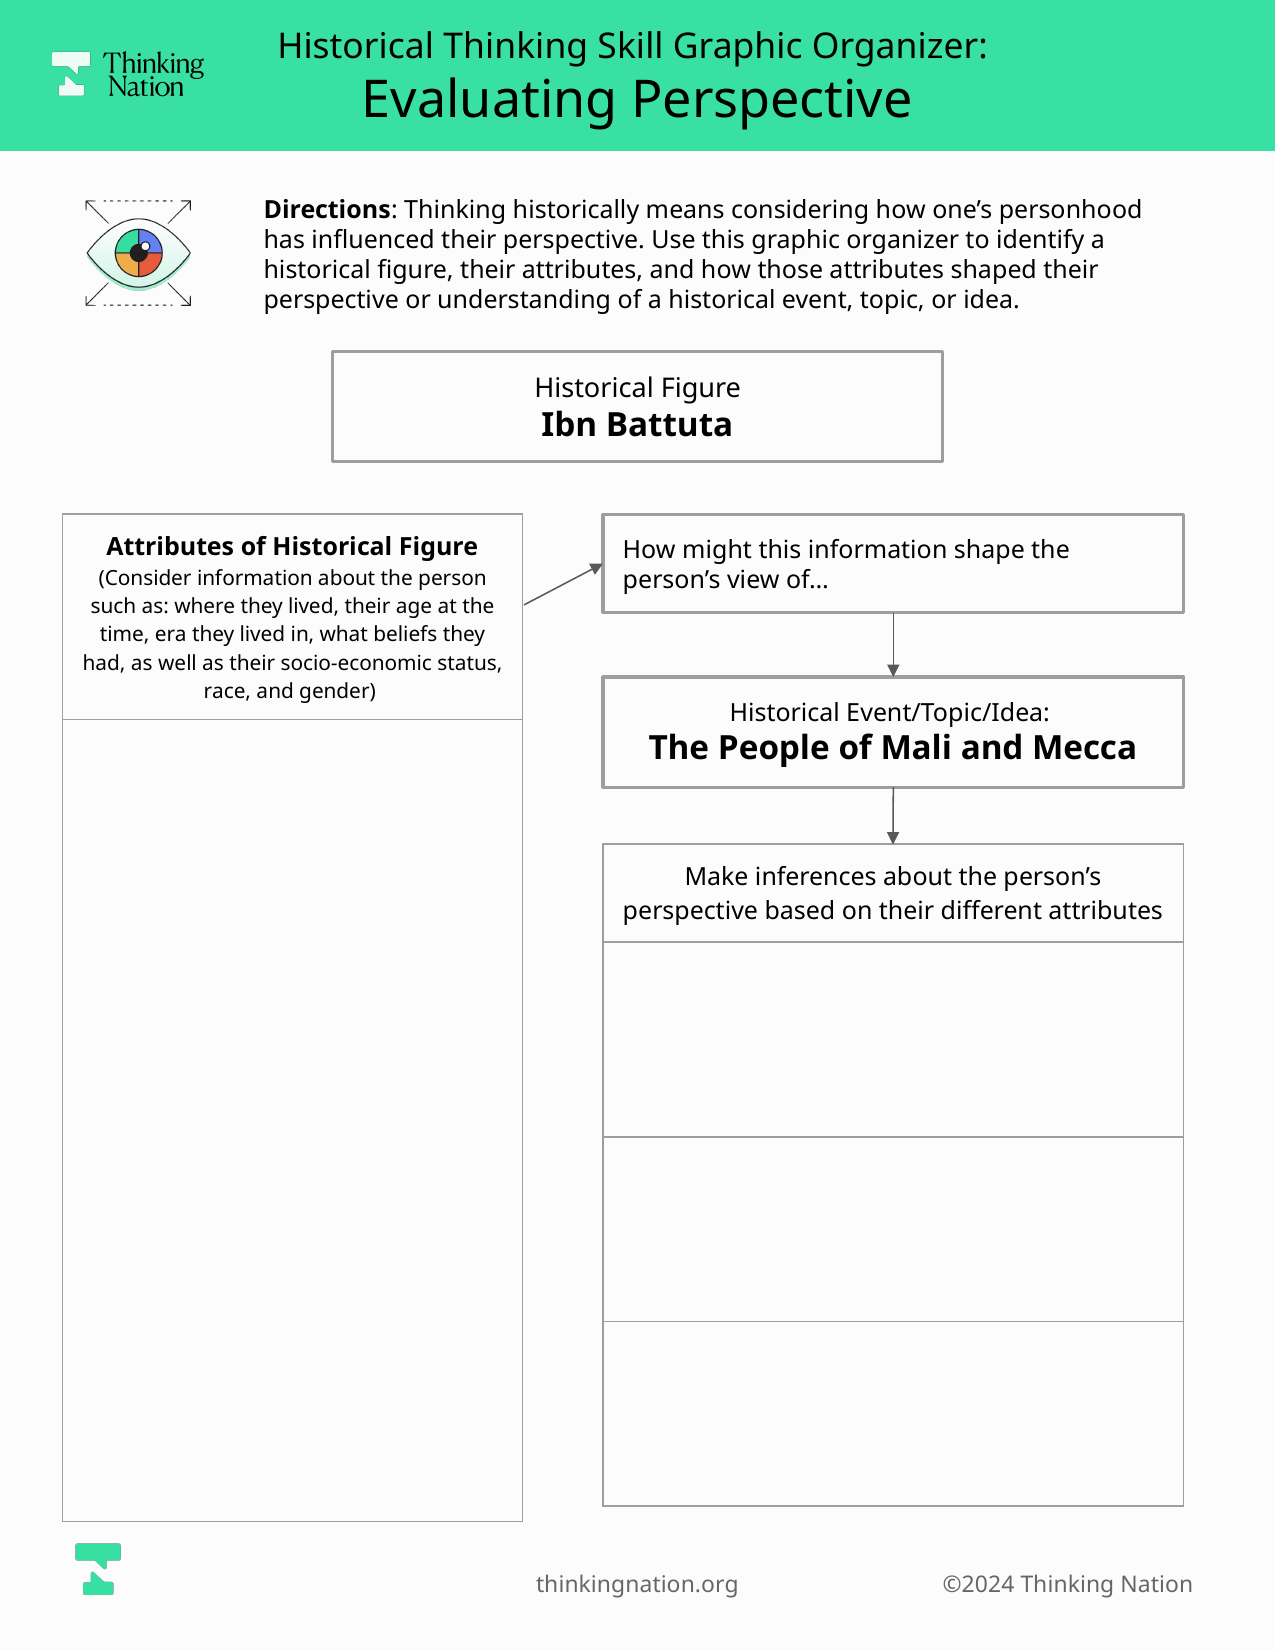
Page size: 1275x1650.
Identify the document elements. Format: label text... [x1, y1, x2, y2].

table_header Attributes of Historical Figure (Consider information about the person such as: where they lived, their age at the time, era they lived in, what beliefs they had, as well as their socio-economic status, race, and gender) [63, 515, 522, 719]
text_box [523, 563, 604, 606]
text_box Historical Figure Ibn Battuta [332, 351, 943, 462]
table_cell [604, 943, 1183, 1136]
table_header Make inferences about the person’s perspective based on their different attributes [604, 845, 1183, 941]
picture [62, 177, 214, 329]
table_cell [604, 1138, 1183, 1321]
text_box How might this information shape the person’s view of… [603, 514, 1184, 613]
text_box Historical Thinking Skill Graphic Organizer: Evaluating Perspective [0, 0, 1275, 151]
table_cell [604, 1322, 1183, 1505]
text_box thinkingnation.org [486, 1553, 789, 1605]
text_box Historical Event/Topic/Idea: The People of Mali and Mecca [603, 677, 1184, 788]
text_box Directions: Thinking historically means considering how one’s personhood has influenced their perspective. Use this graphic organizer to identify a historical figure, their attributes, and how those attributes shaped their perspective or understanding of a historical event, topic, or idea. [244, 187, 1184, 320]
table_cell [63, 720, 522, 1521]
text_box ©2024 Thinking Nation [907, 1553, 1210, 1605]
picture [35, 37, 210, 110]
picture [62, 1533, 134, 1605]
